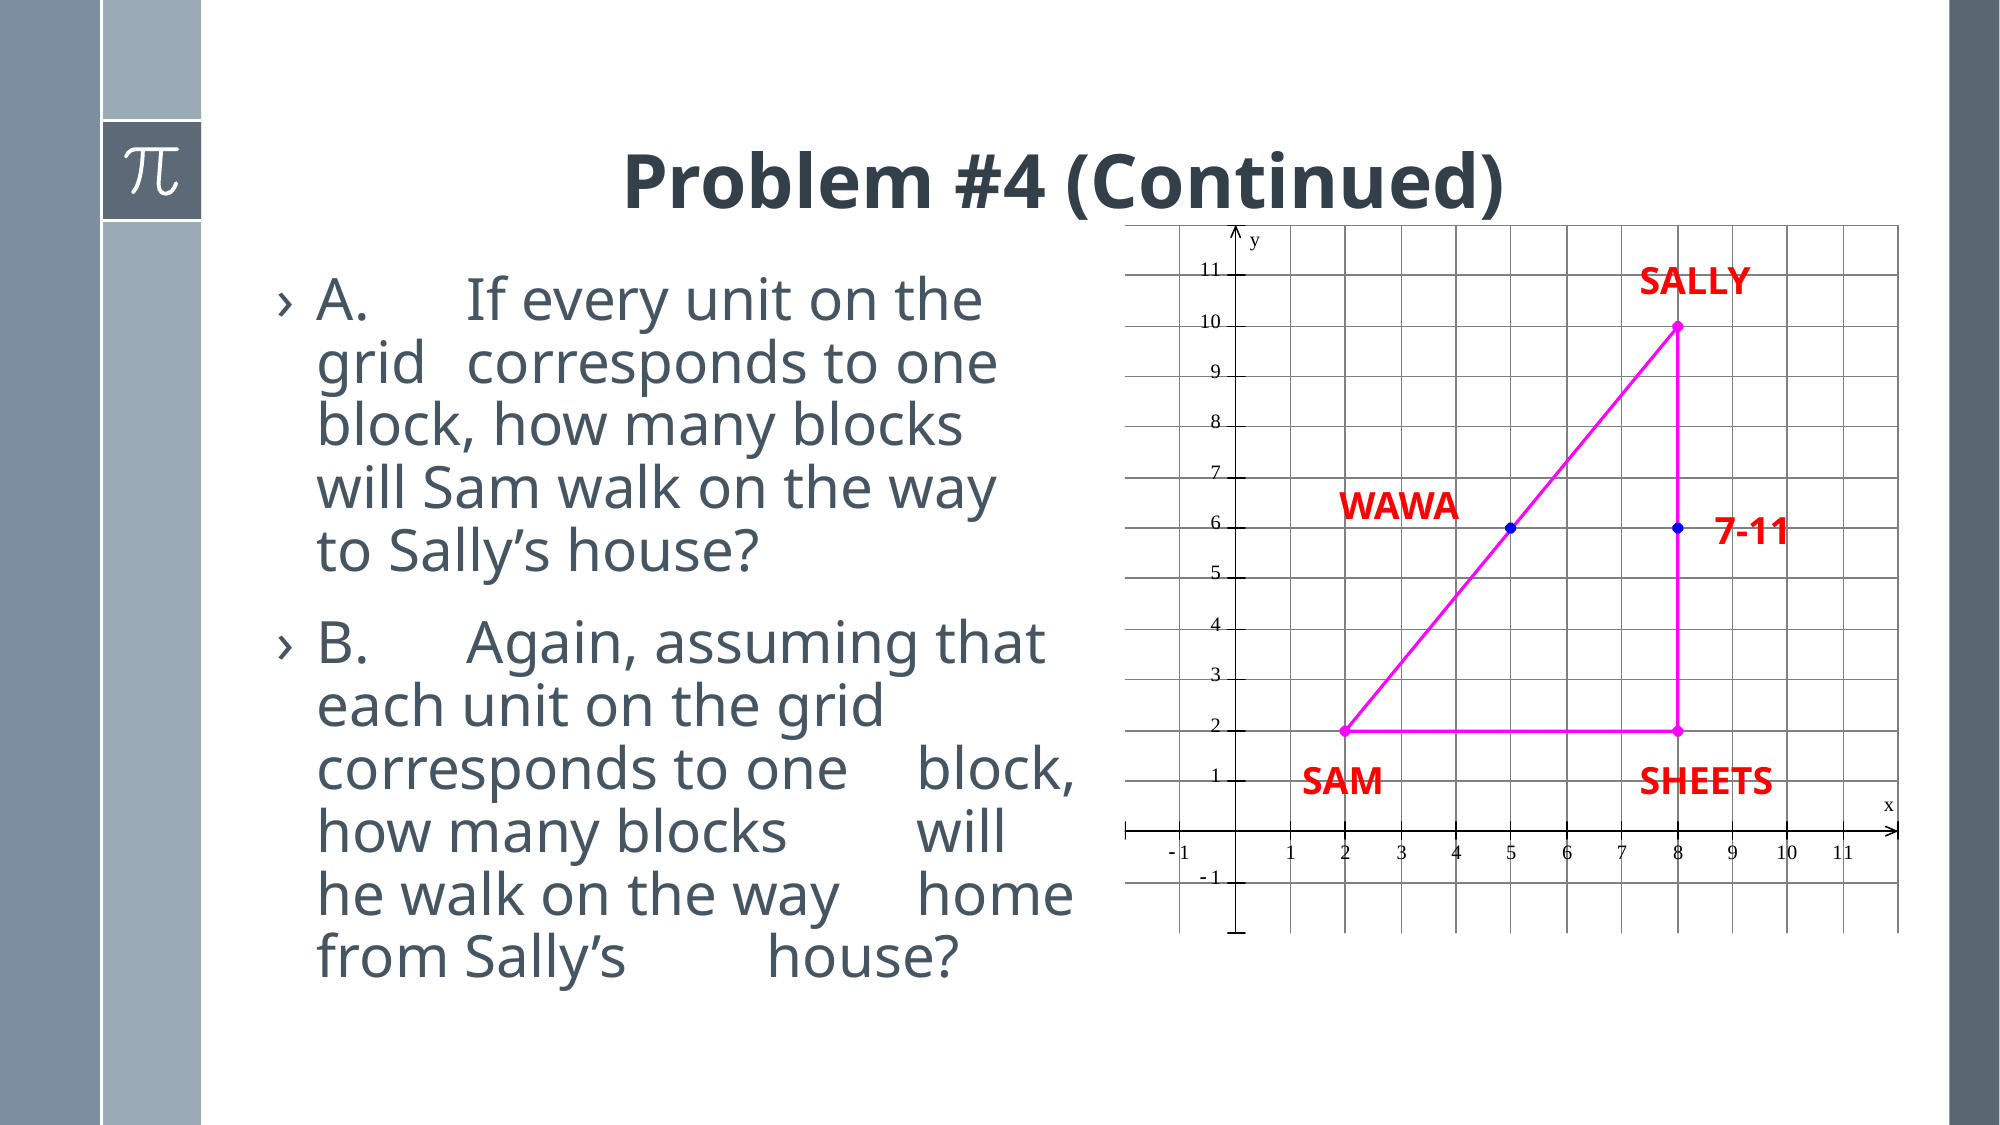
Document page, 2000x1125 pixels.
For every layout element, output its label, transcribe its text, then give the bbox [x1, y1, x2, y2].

title Problem #4 (Continued) [261, 29, 1867, 233]
list A. If every unit on the grid corresponds to one block, how many blocks will Sam walk on the way to Sally’s house? B. Again, assuming that each unit on the grid corresponds to one block, how many blocks will he walk on the way home from Sally’s house? [261, 262, 1100, 1013]
picture [1124, 224, 1900, 935]
